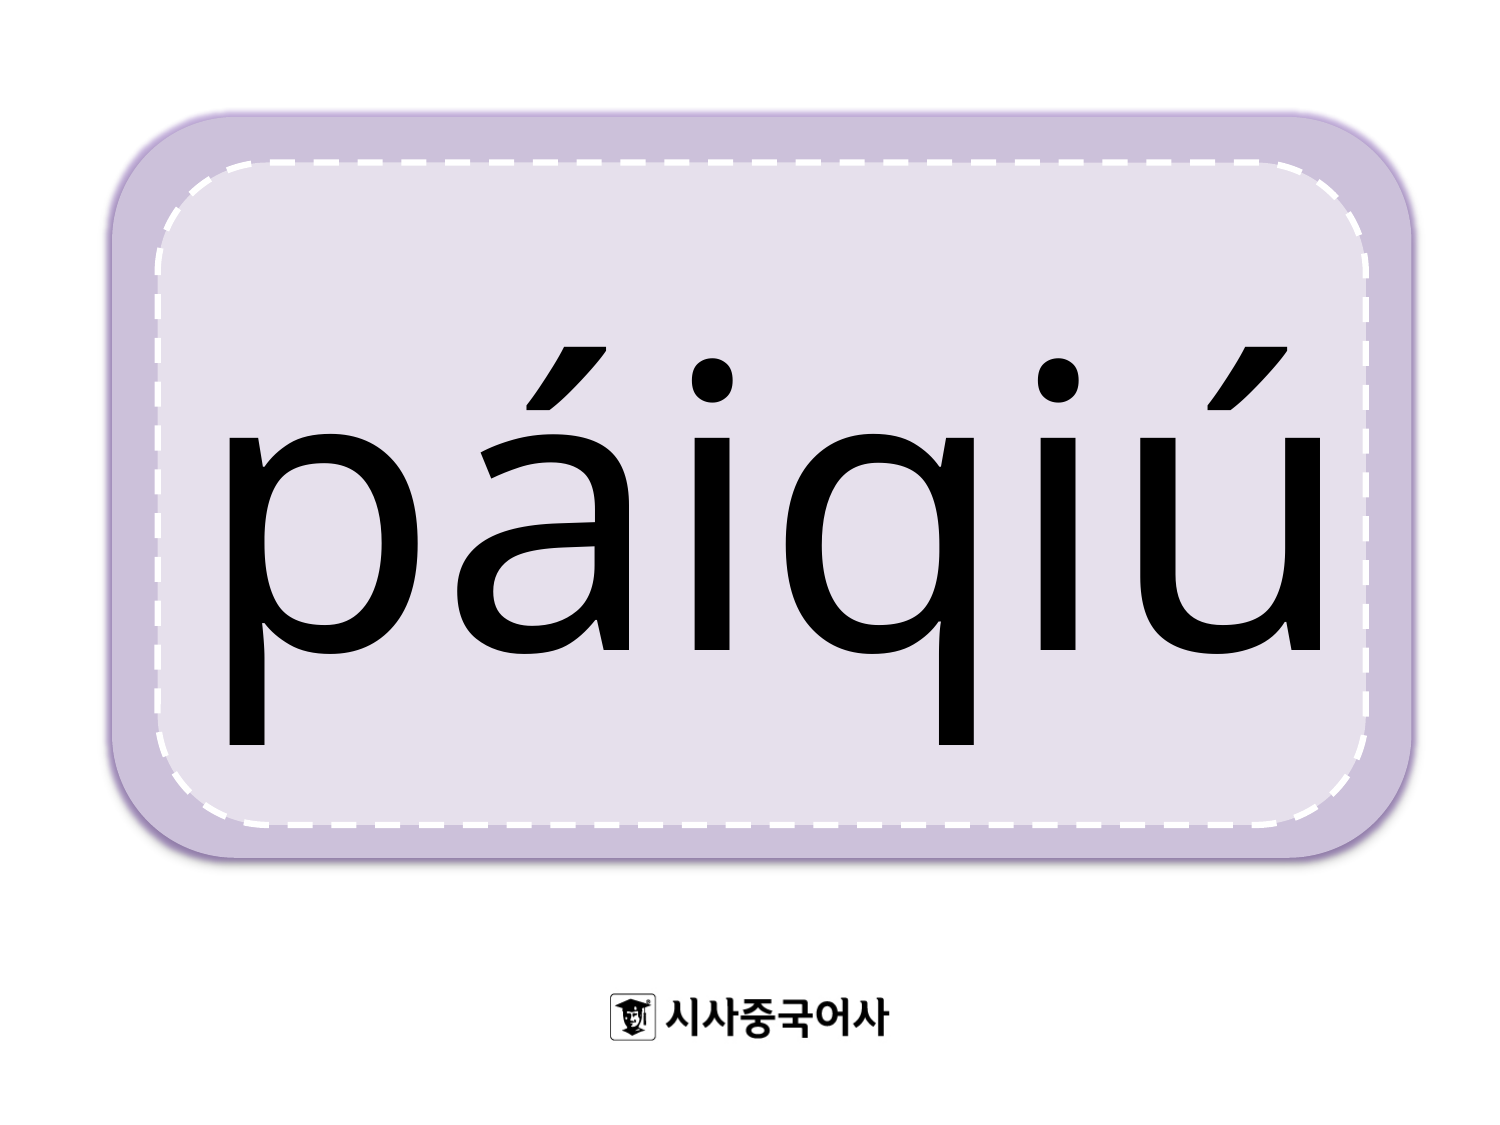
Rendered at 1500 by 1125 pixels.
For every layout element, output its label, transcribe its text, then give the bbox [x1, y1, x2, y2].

picture [602, 987, 898, 1047]
text_box páiqiú [171, 160, 1380, 824]
